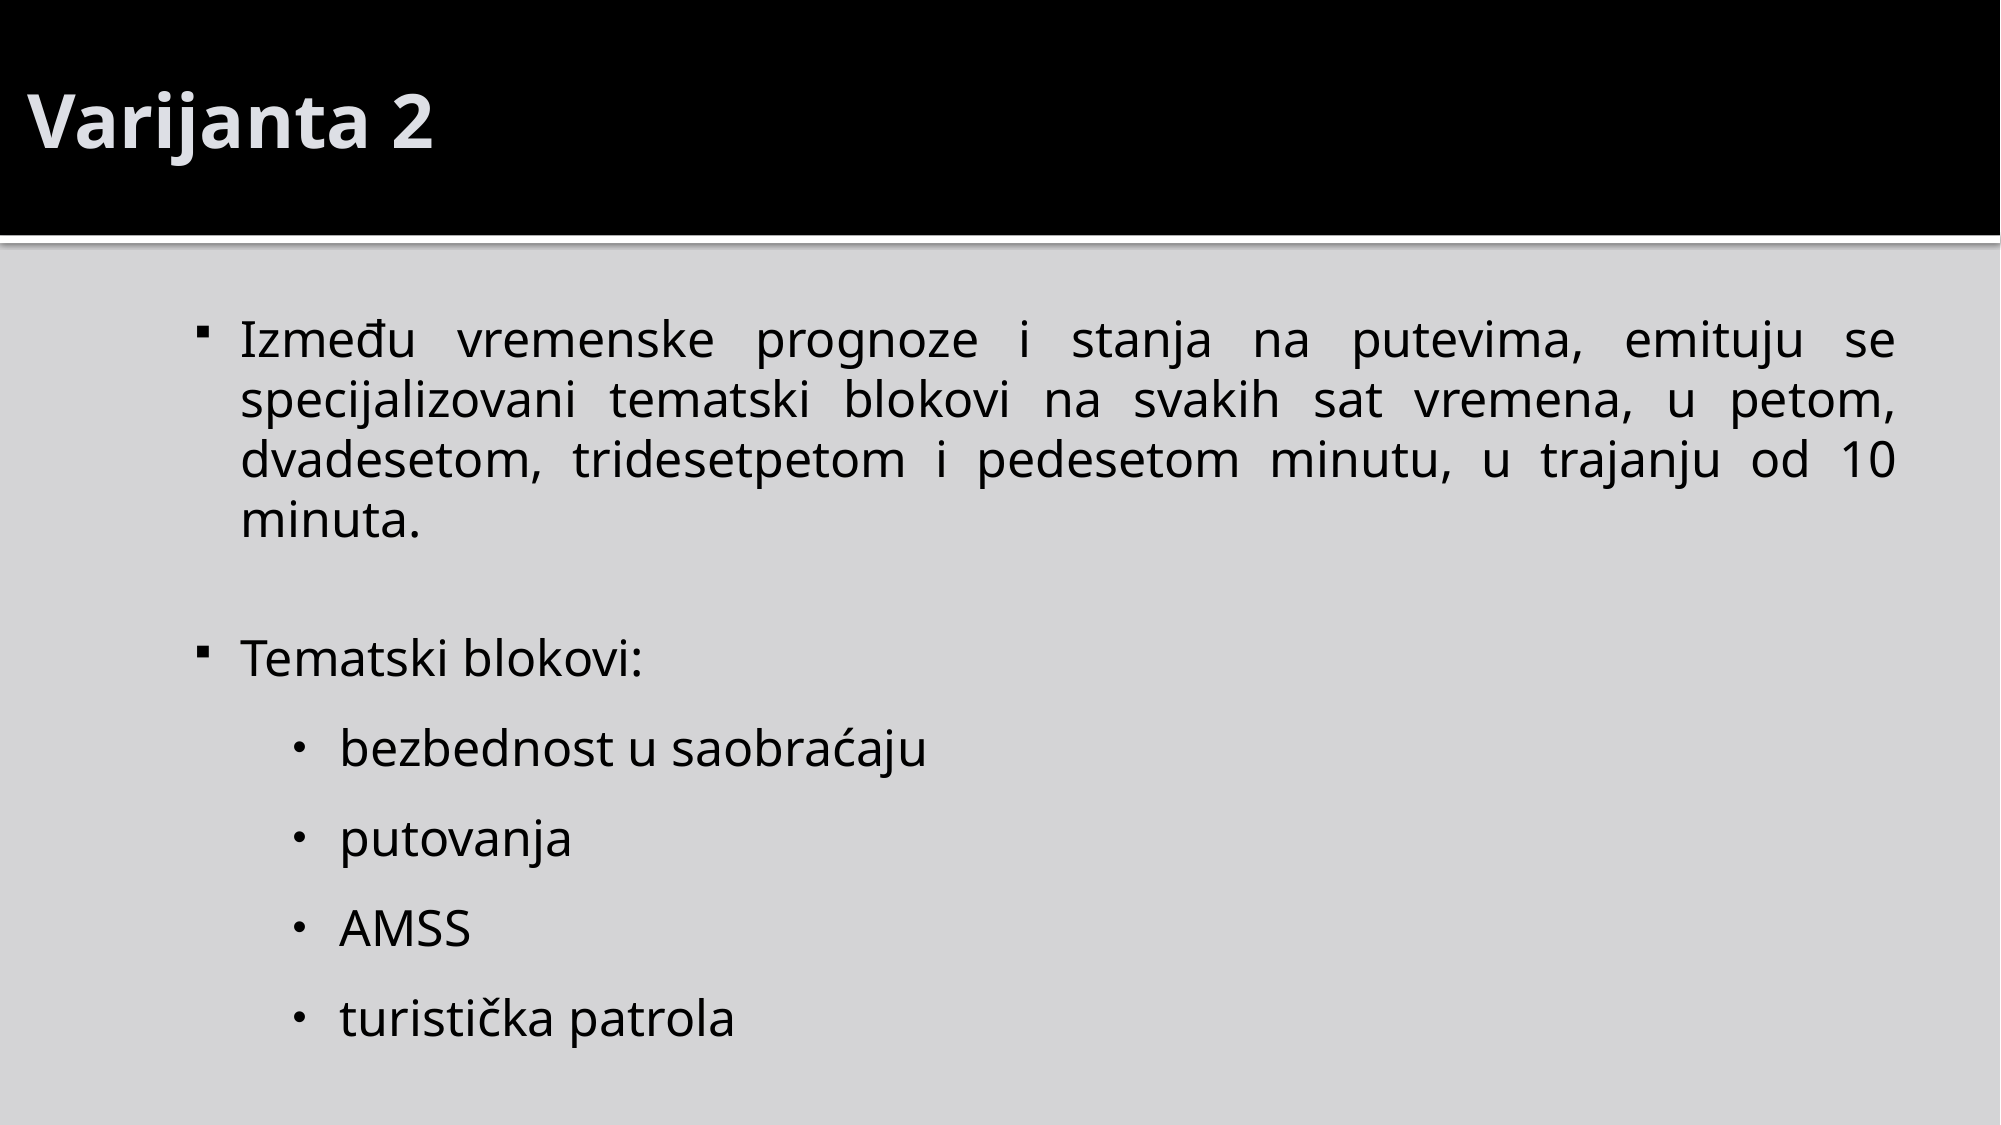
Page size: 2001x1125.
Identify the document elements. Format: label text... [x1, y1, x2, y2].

text_box Varijanta 2 [12, 12, 1650, 225]
list Između vremenske prognoze i stanja na putevima, emituju se specijalizovani tematski blokovi na svakih sat vremena, u petom, dvadesetom, tridesetpetom i pedesetom minutu, u trajanju od 10 minuta. Tematski blokovi: bezbednost u saobraćaju putovanja AMSS turistička patrola [12, 237, 1913, 1125]
